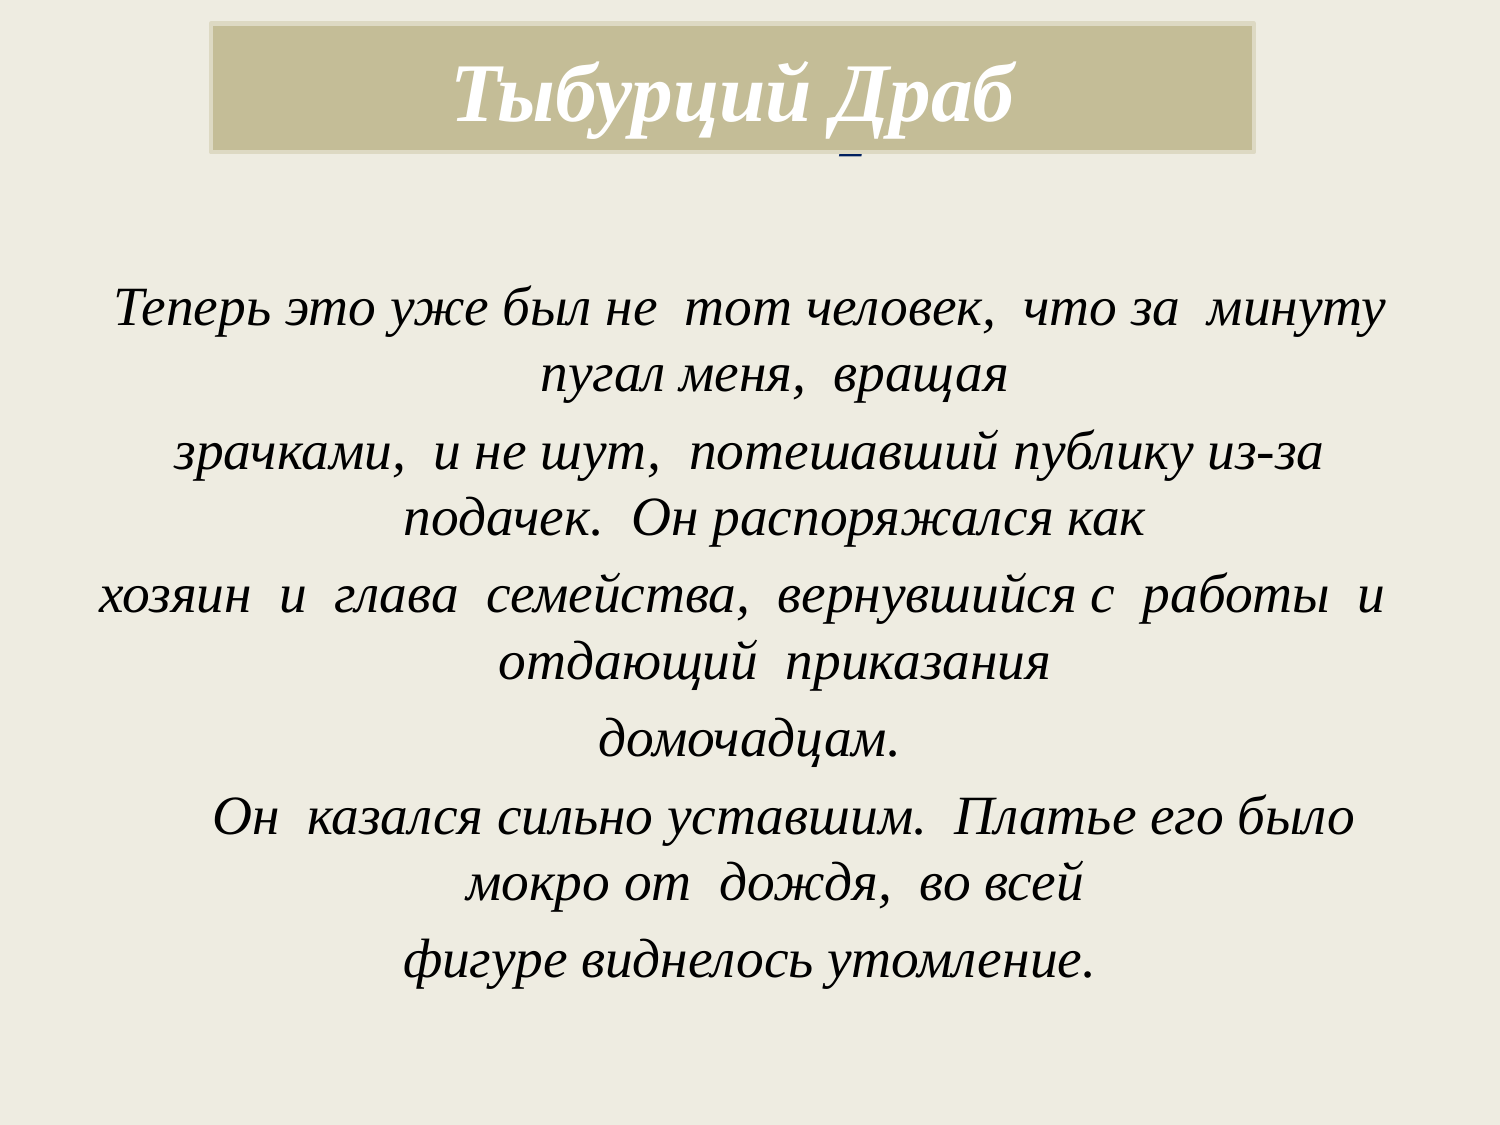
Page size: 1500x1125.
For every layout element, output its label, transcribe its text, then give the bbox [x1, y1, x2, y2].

title Узнай героя [75, 45, 1425, 164]
text_box Тыбурций Драб [209, 21, 1256, 154]
list Теперь это уже был не тот человек, что за минуту пугал меня, вращая зрачками, и не шут, потешавший публику из-за подачек. Он распоряжался как хозяин и глава семейства, вернувшийся с работы и отдающий приказания домочадцам. Он казался сильно уставшим. Платье его было мокро от дождя, во всей фигуре виднелось утомление. [75, 262, 1425, 1005]
